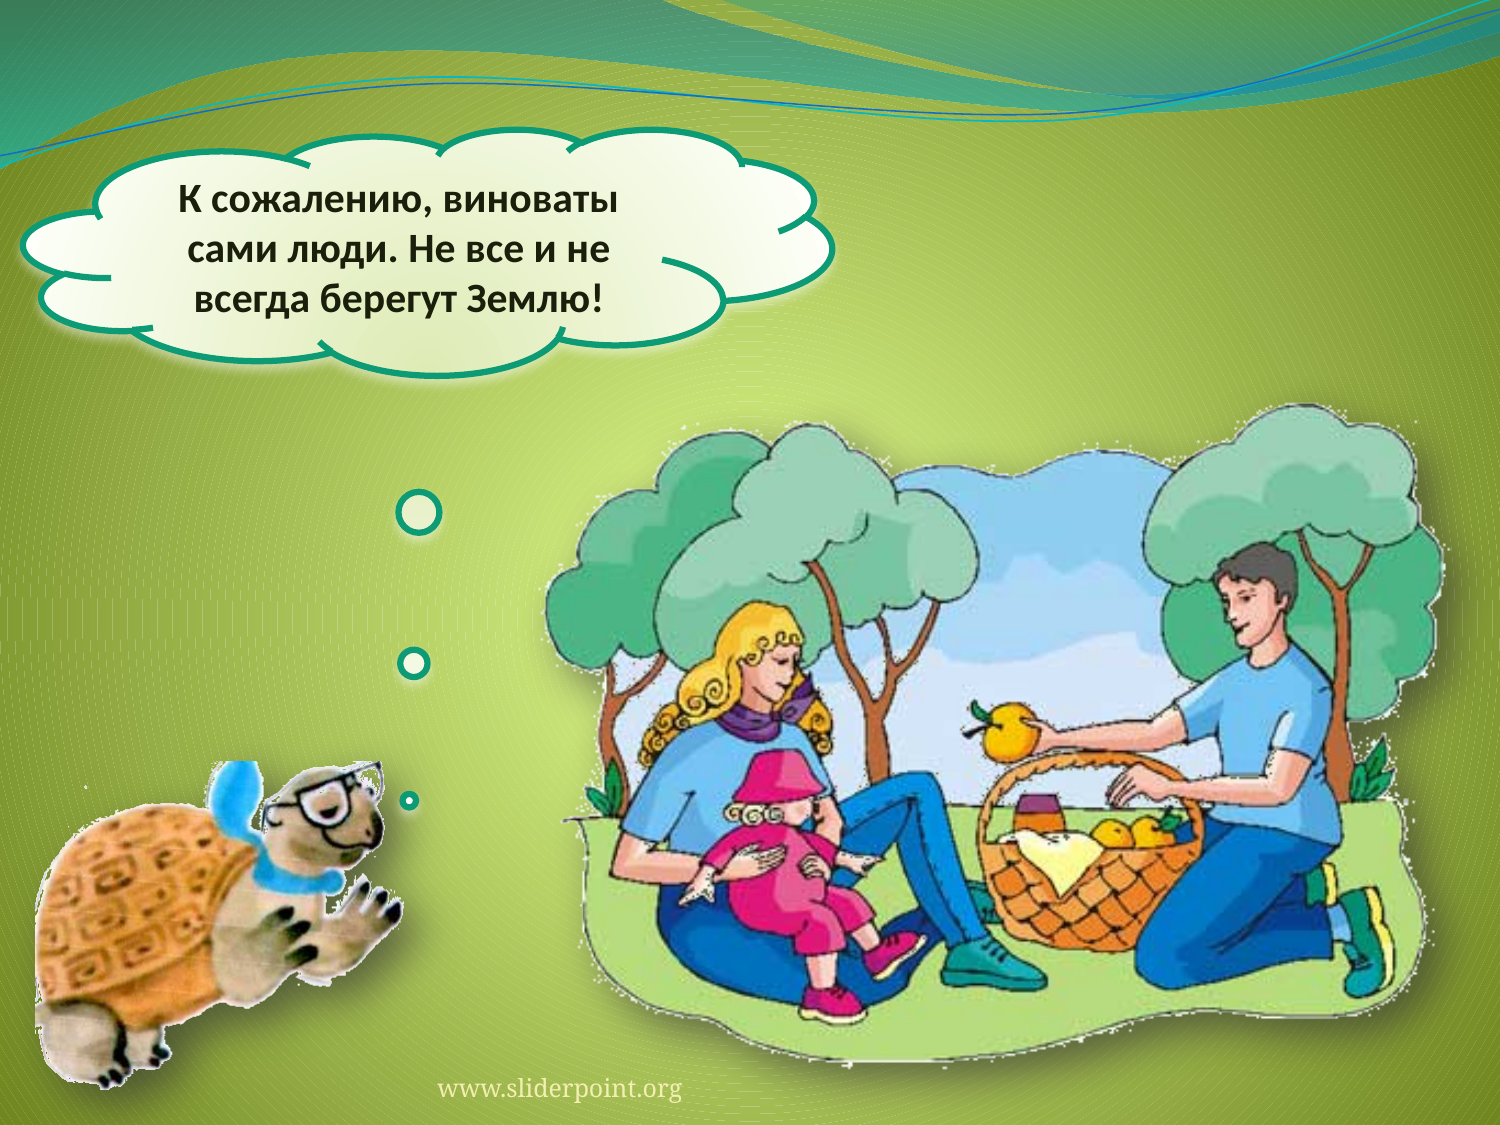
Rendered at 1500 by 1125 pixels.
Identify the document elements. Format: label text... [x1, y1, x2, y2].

footer www.sliderpoint.org [437, 1042, 988, 1103]
text_box К сожалению, виноваты сами люди. Не все и не всегда берегут Землю! [397, 491, 441, 534]
picture [503, 351, 1479, 1085]
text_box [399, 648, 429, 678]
text_box К сожалению, виноваты сами люди. Не все и не всегда берегут Землю! [21, 128, 834, 377]
picture [34, 761, 411, 1098]
